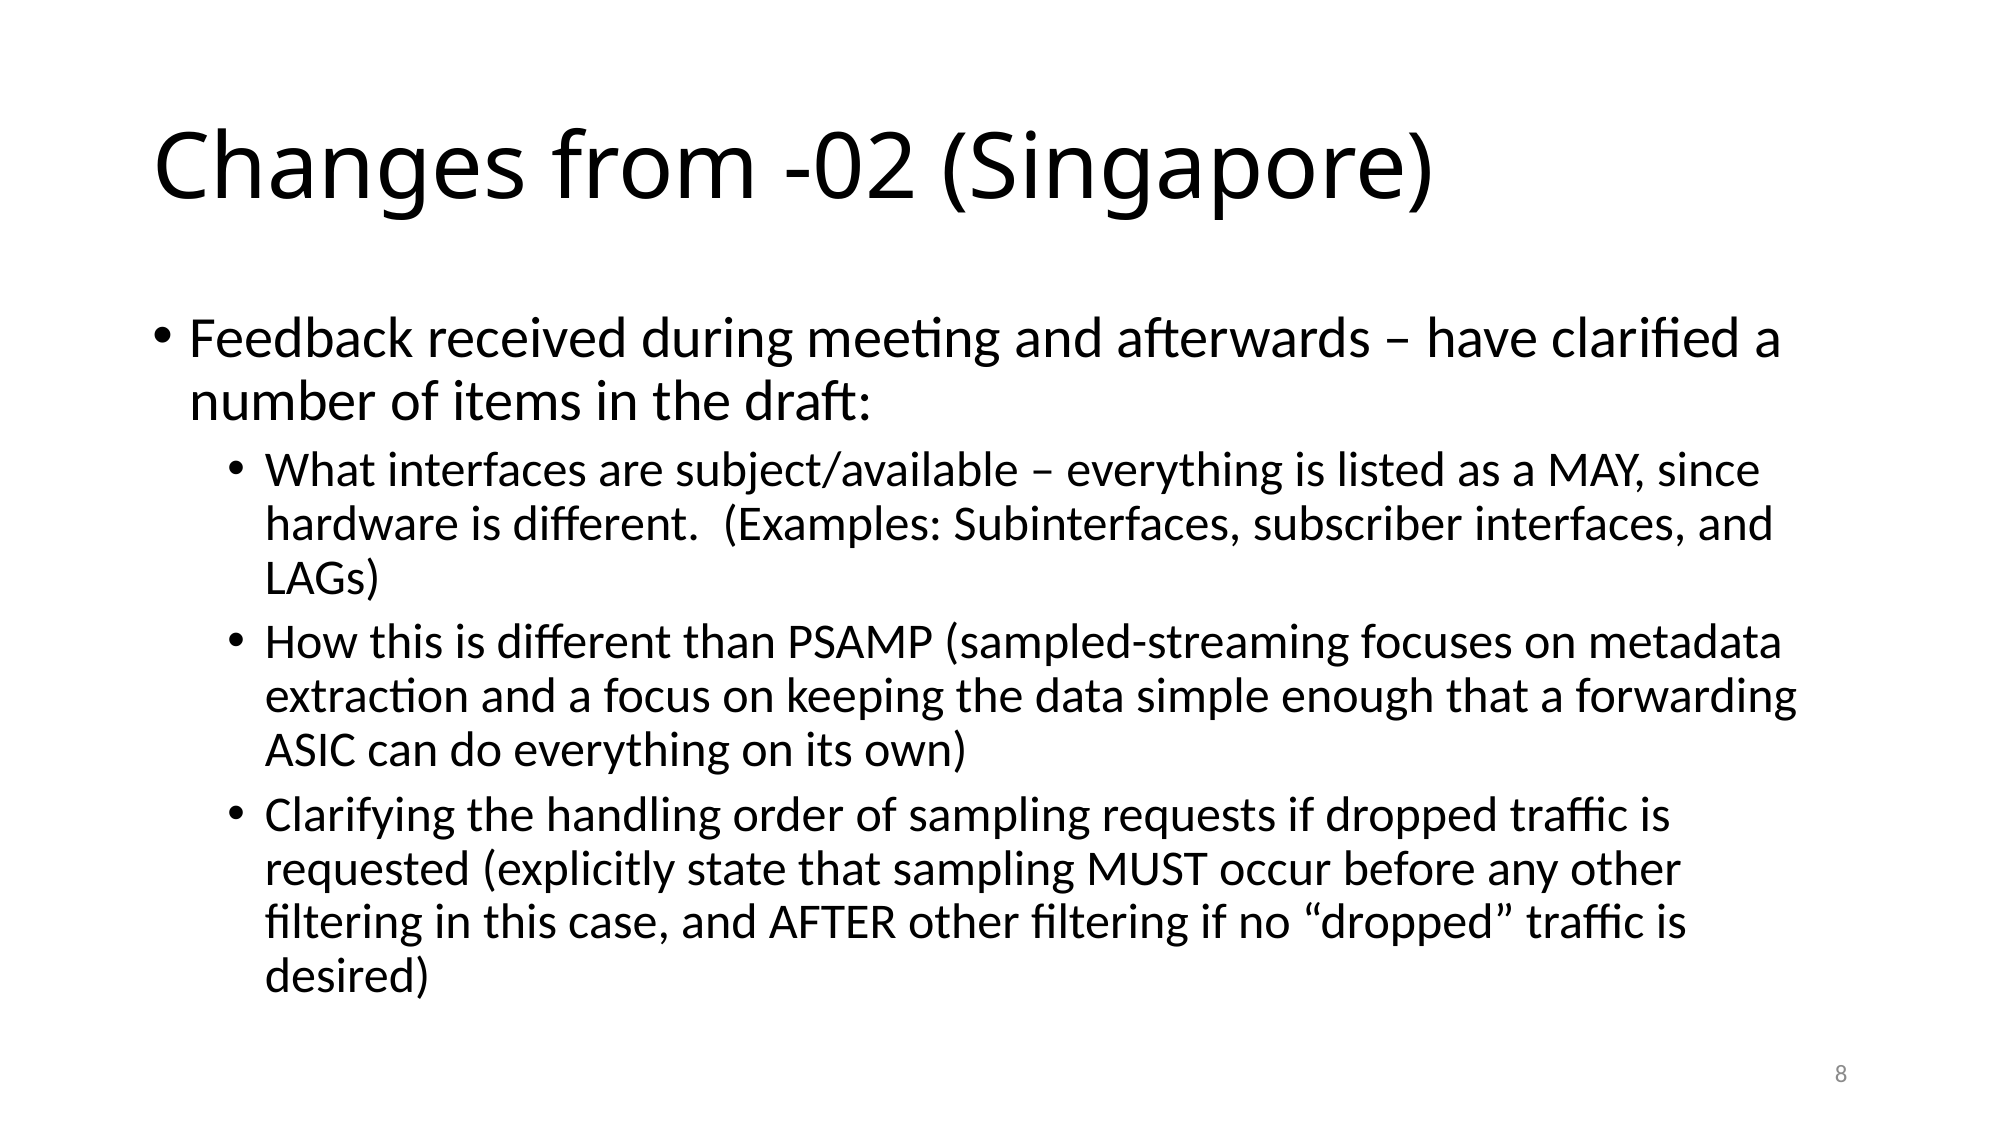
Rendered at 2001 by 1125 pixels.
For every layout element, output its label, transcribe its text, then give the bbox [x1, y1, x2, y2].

title Changes from -02 (Singapore) [137, 59, 1863, 278]
list Feedback received during meeting and afterwards – have clarified a number of items in the draft: What interfaces are subject/available – everything is listed as a MAY, since hardware is different. (Examples: Subinterfaces, subscriber interfaces, and LAGs) How this is different than PSAMP (sampled-streaming focuses on metadata extraction and a focus on keeping the data simple enough that a forwarding ASIC can do everything on its own) Clarifying the handling order of sampling requests if dropped traffic is requested (explicitly state that sampling MUST occur before any other filtering in this case, and AFTER other filtering if no “dropped” traffic is desired) [137, 299, 1863, 1014]
slide_number 8 [1412, 1042, 1863, 1103]
